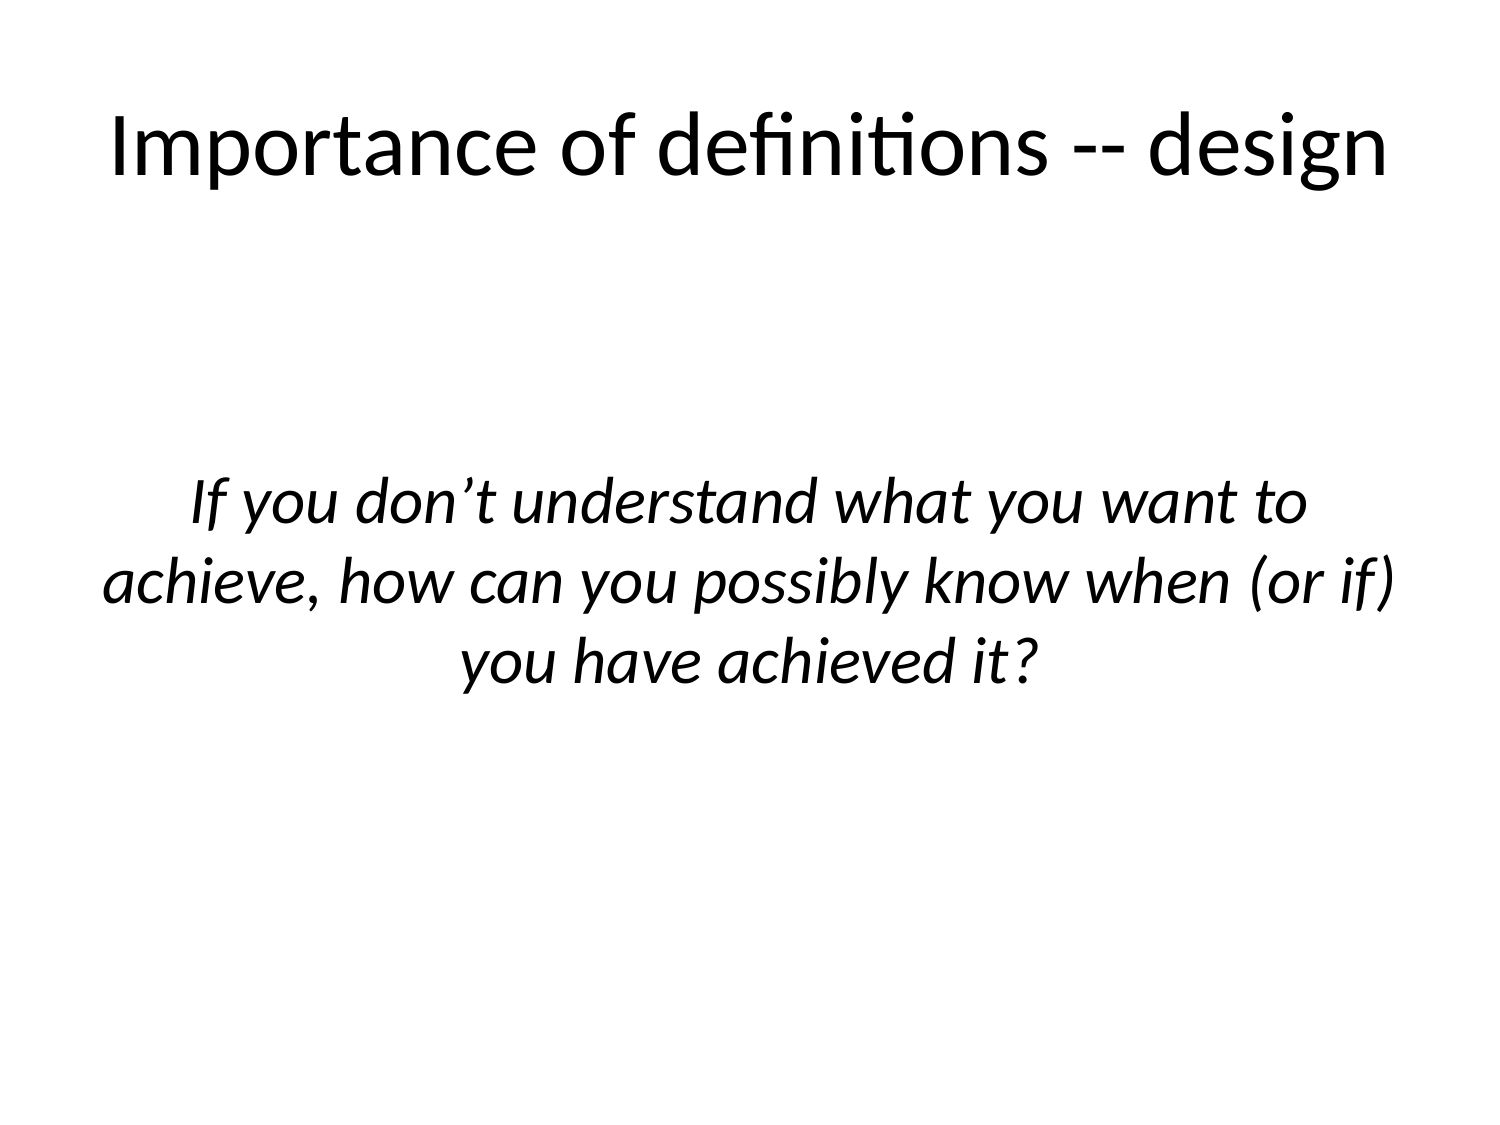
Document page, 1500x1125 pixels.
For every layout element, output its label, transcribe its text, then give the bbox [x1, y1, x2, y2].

title Importance of definitions -- design [75, 45, 1425, 233]
list If you don’t understand what you want to achieve, how can you possibly know when (or if) you have achieved it? [75, 262, 1425, 1005]
